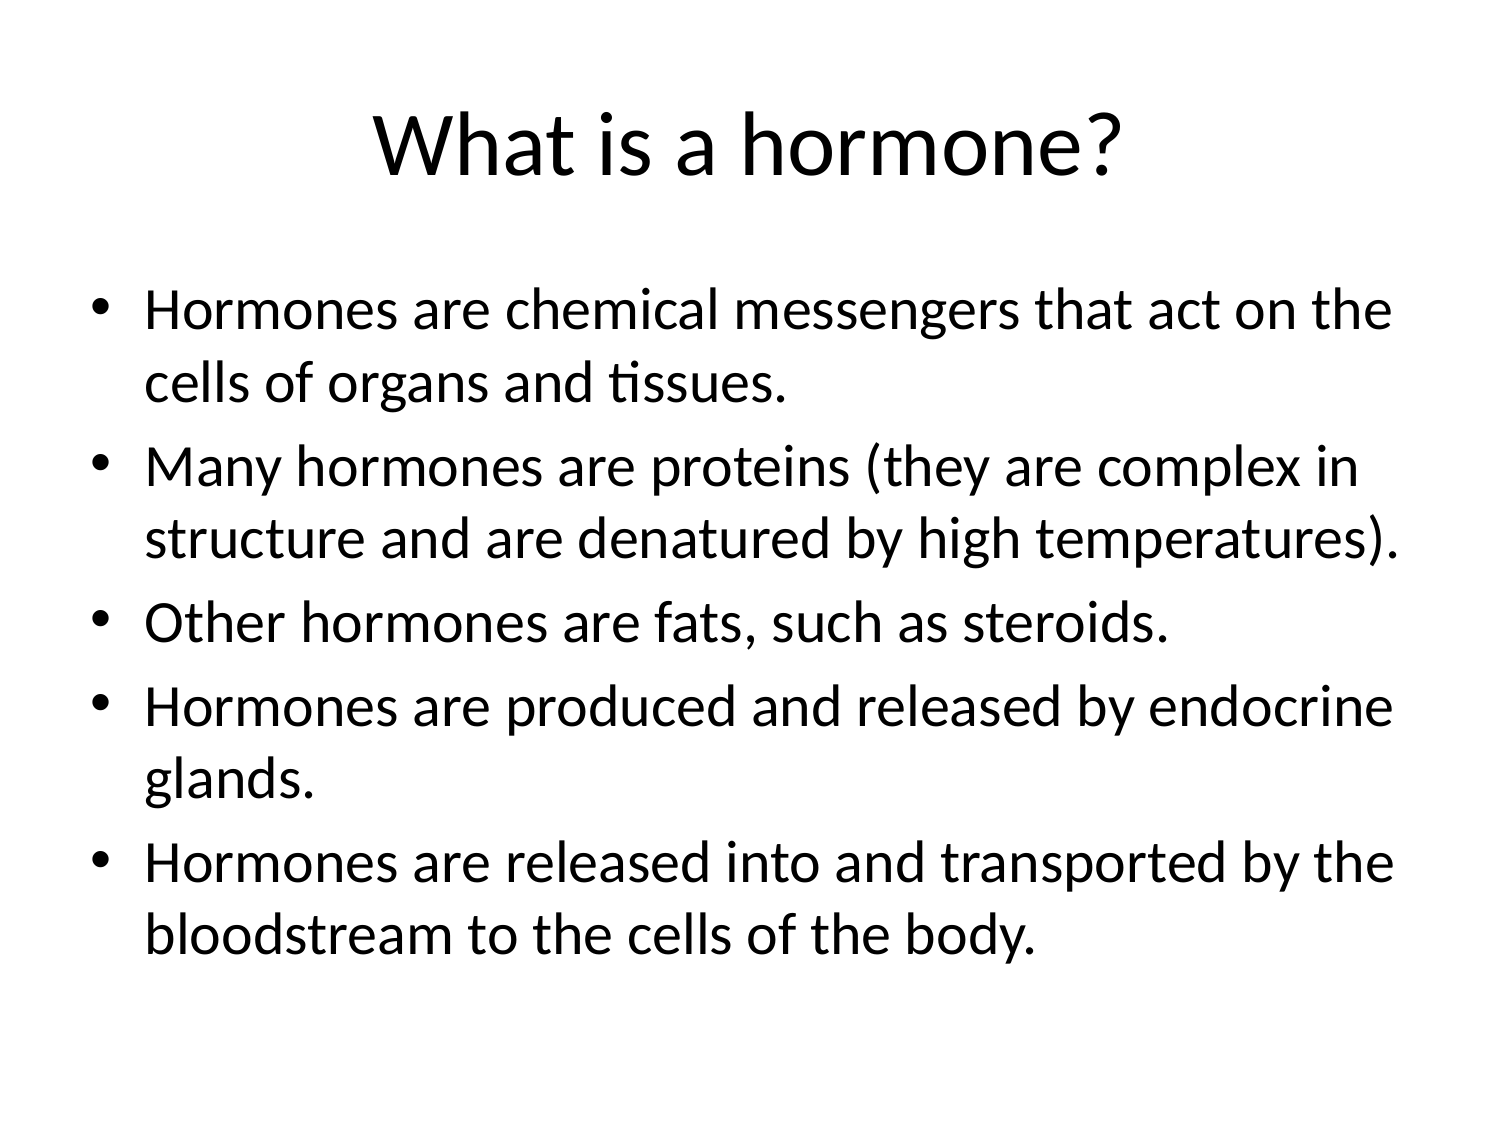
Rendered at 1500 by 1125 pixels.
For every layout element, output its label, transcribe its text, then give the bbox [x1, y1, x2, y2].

list Hormones are chemical messengers that act on the cells of organs and tissues. Many hormones are proteins (they are complex in structure and are denatured by high temperatures). Other hormones are fats, such as steroids. Hormones are produced and released by endocrine glands. Hormones are released into and transported by the bloodstream to the cells of the body. [75, 262, 1425, 1005]
title What is a hormone? [75, 45, 1425, 233]
